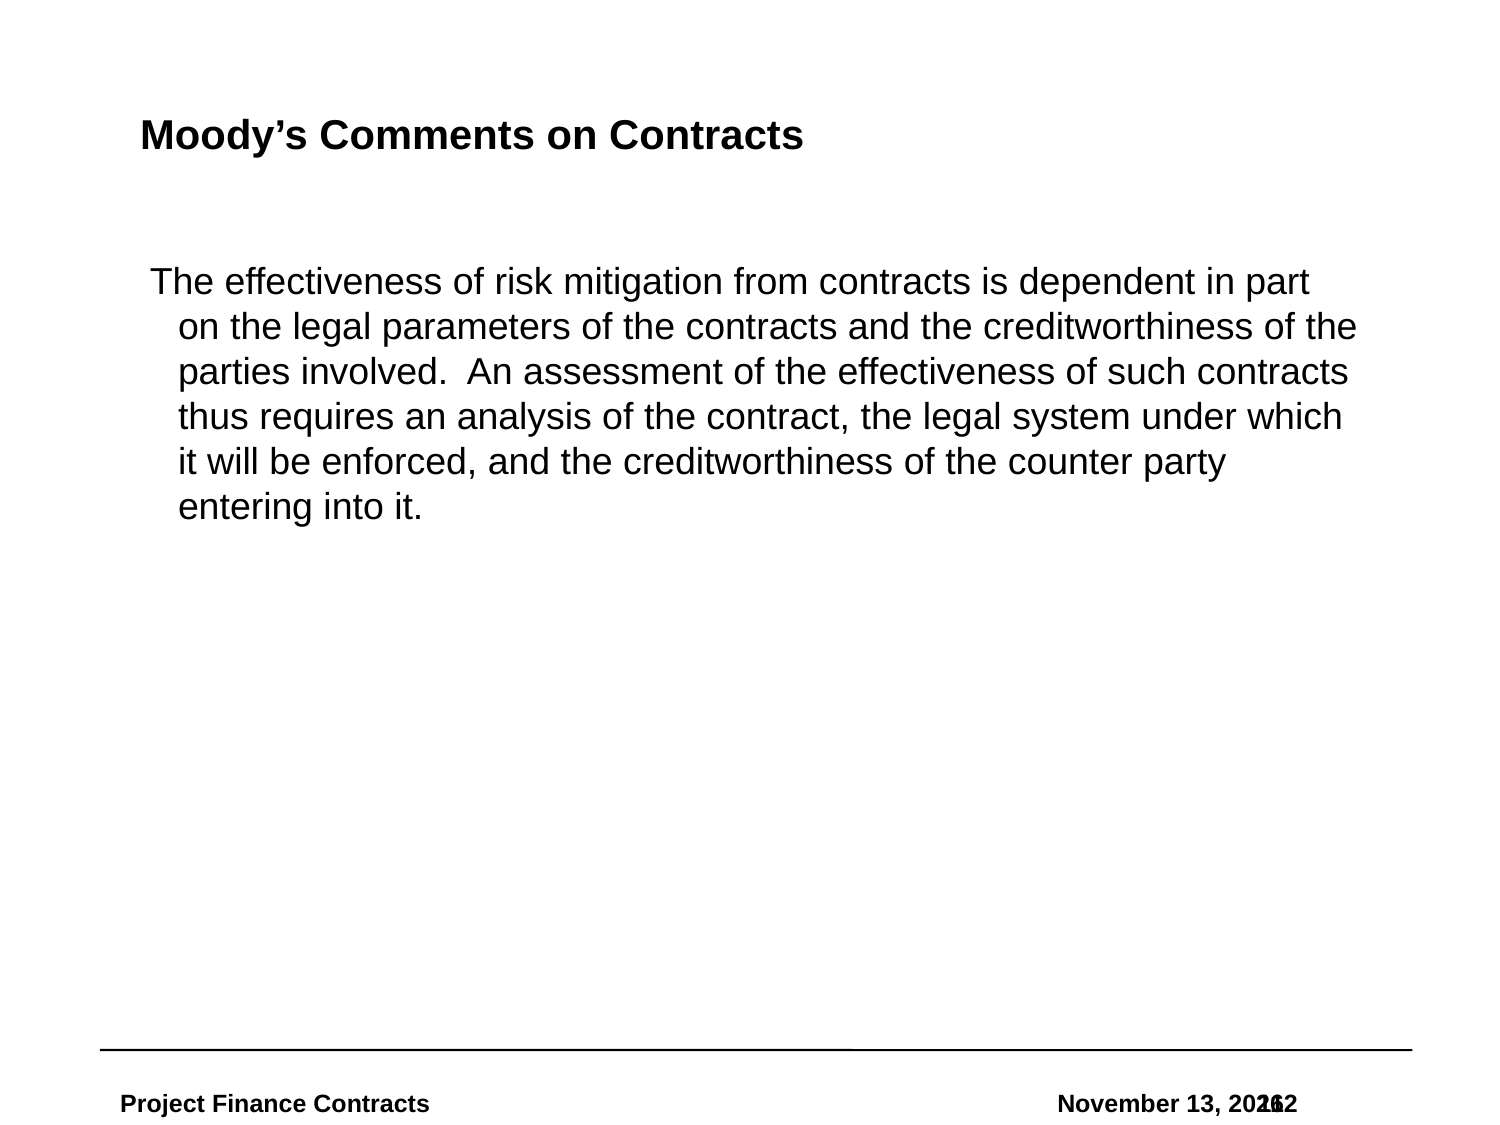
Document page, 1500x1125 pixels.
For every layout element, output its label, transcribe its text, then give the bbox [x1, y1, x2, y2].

list The effectiveness of risk mitigation from contracts is dependent in part on the legal parameters of the contracts and the creditworthiness of the parties involved. An assessment of the effectiveness of such contracts thus requires an analysis of the contract, the legal system under which it will be enforced, and the creditworthiness of the counter party entering into it. [124, 249, 1376, 1001]
title Moody’s Comments on Contracts [124, 99, 1288, 226]
